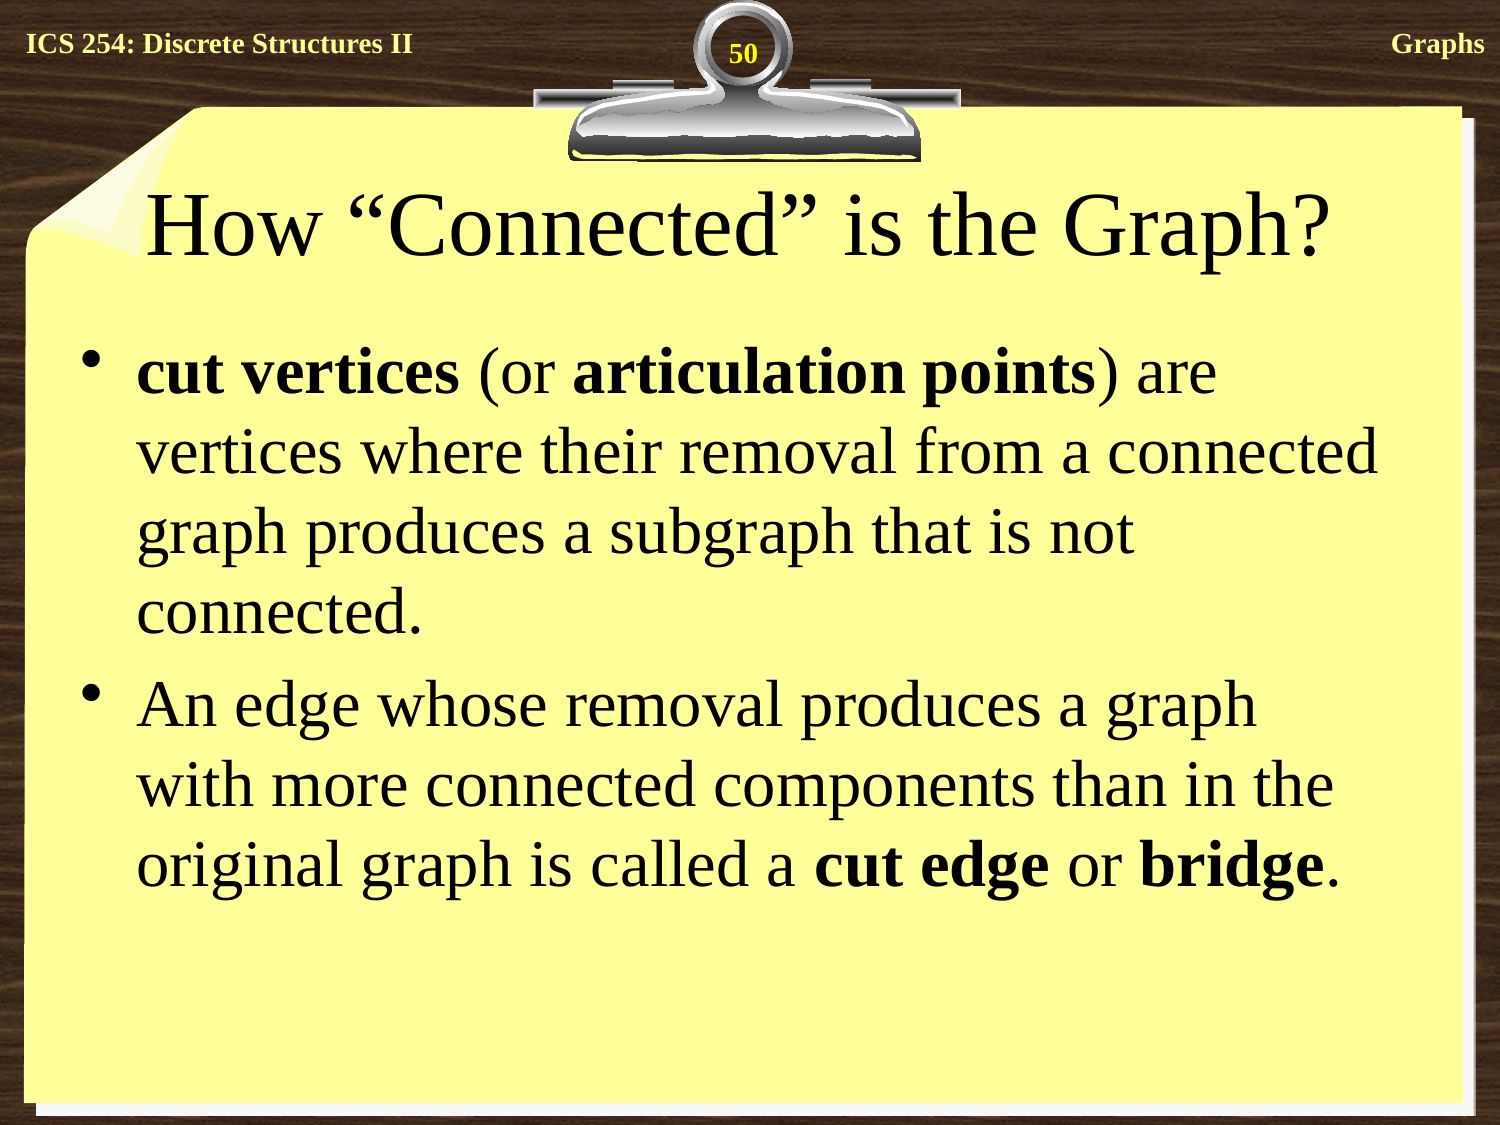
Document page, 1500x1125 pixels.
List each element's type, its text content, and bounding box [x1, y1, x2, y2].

title How “Connected” is the Graph? [77, 125, 1403, 313]
picture [673, 84, 708, 89]
slide_number 50 [394, 18, 774, 84]
picture [0, 0, 1500, 1125]
list cut vertices (or articulation points) are vertices where their removal from a connected graph produces a subgraph that is not connected. An edge whose removal produces a graph with more connected components than in the original graph is called a cut edge or bridge. [64, 318, 1405, 975]
